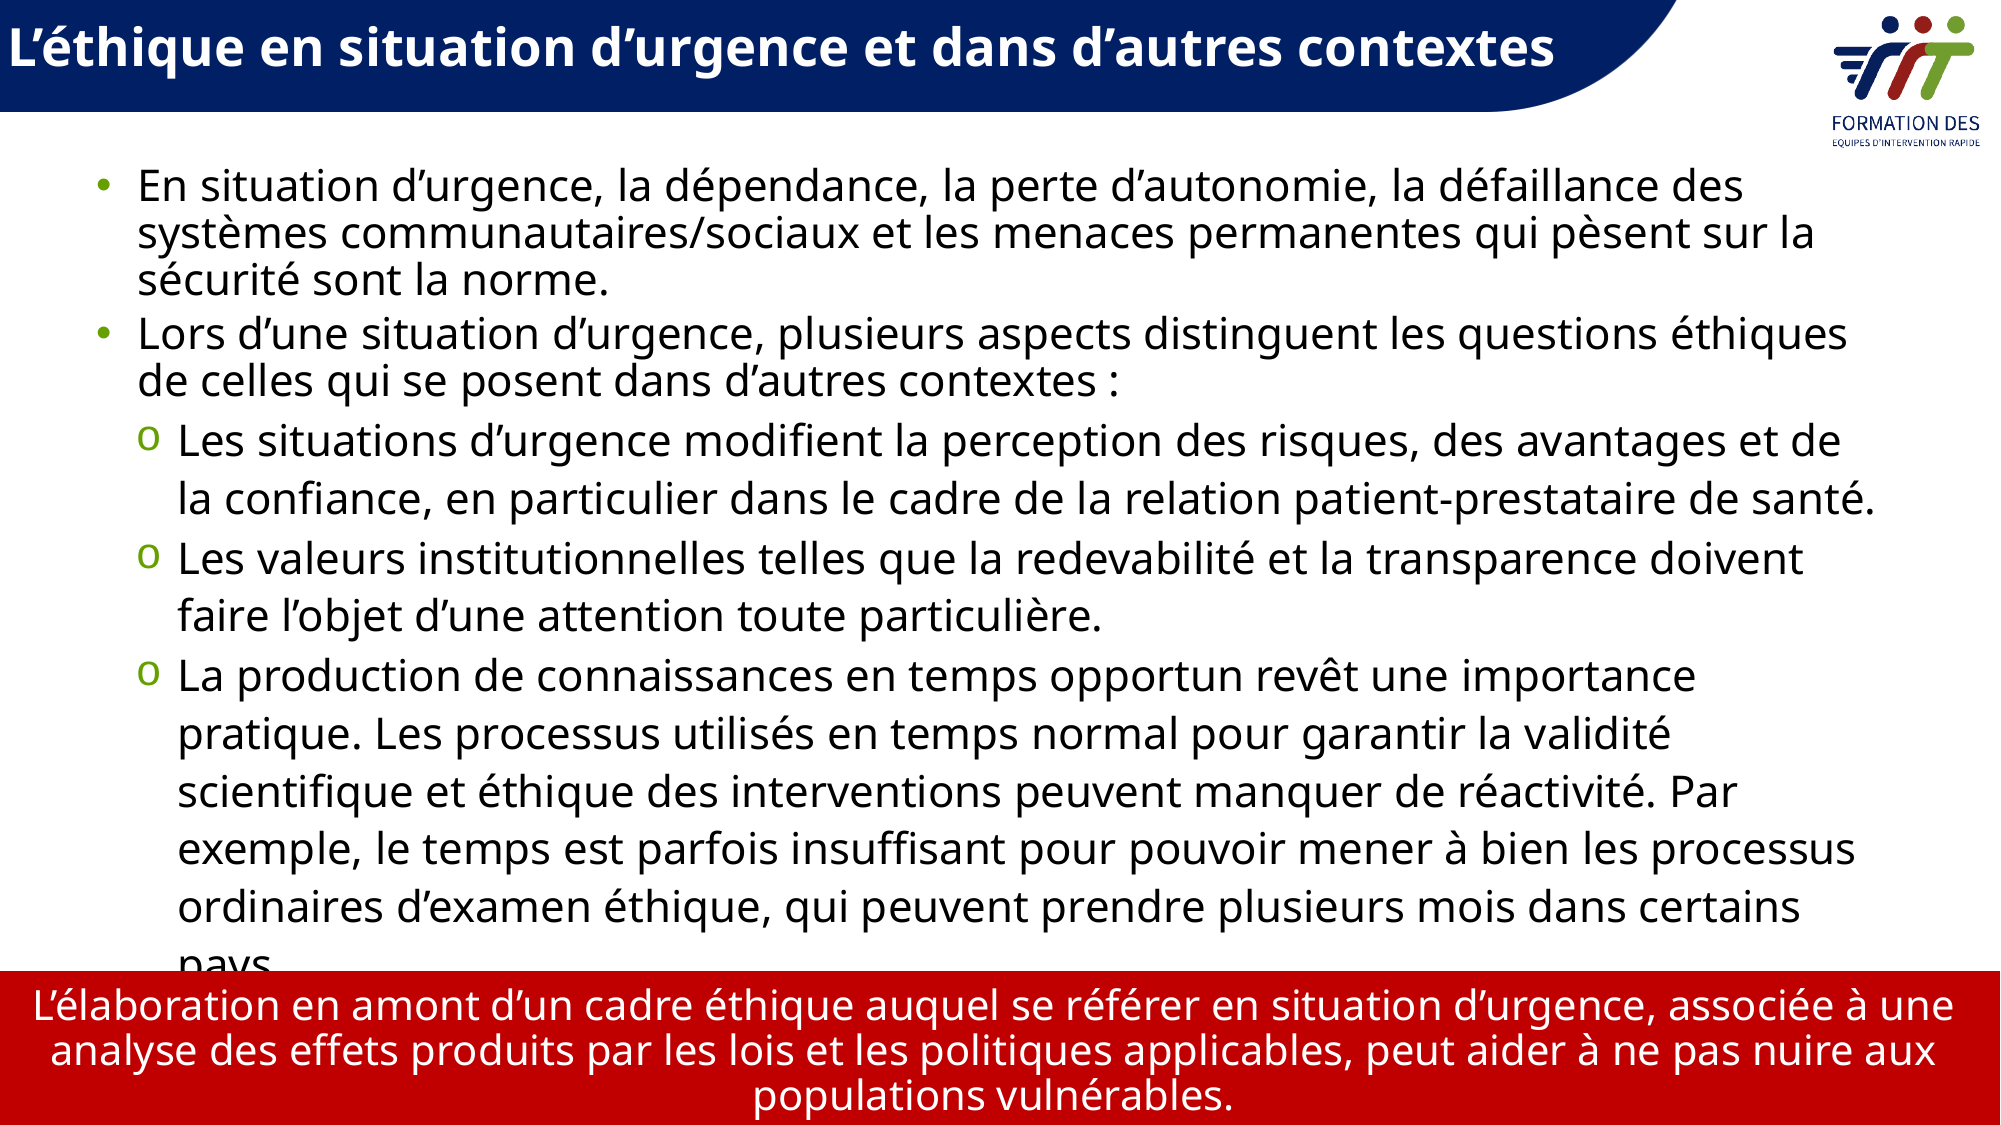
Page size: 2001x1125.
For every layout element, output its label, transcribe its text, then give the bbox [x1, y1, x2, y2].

list En situation d’urgence, la dépendance, la perte d’autonomie, la défaillance des systèmes communautaires/sociaux et les menaces permanentes qui pèsent sur la sécurité sont la norme. Lors d’une situation d’urgence, plusieurs aspects distinguent les questions éthiques de celles qui se posent dans d’autres contextes : Les situations d’urgence modifient la perception des risques, des avantages et de la confiance, en particulier dans le cadre de la relation patient-prestataire de santé. Les valeurs institutionnelles telles que la redevabilité et la transparence doivent faire l’objet d’une attention toute particulière. La production de connaissances en temps opportun revêt une importance pratique. Les processus utilisés en temps normal pour garantir la validité scientifique et éthique des interventions peuvent manquer de réactivité. Par exemple, le temps est parfois insuffisant pour pouvoir mener à bien les processus ordinaires d’examen éthique, qui peuvent prendre plusieurs mois dans certains pays. [87, 155, 1889, 898]
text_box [0, 970, 2000, 1125]
picture [1832, 15, 1980, 148]
picture [0, 0, 1705, 112]
title L’éthique en situation d’urgence et dans d’autres contextes [0, 0, 1636, 104]
